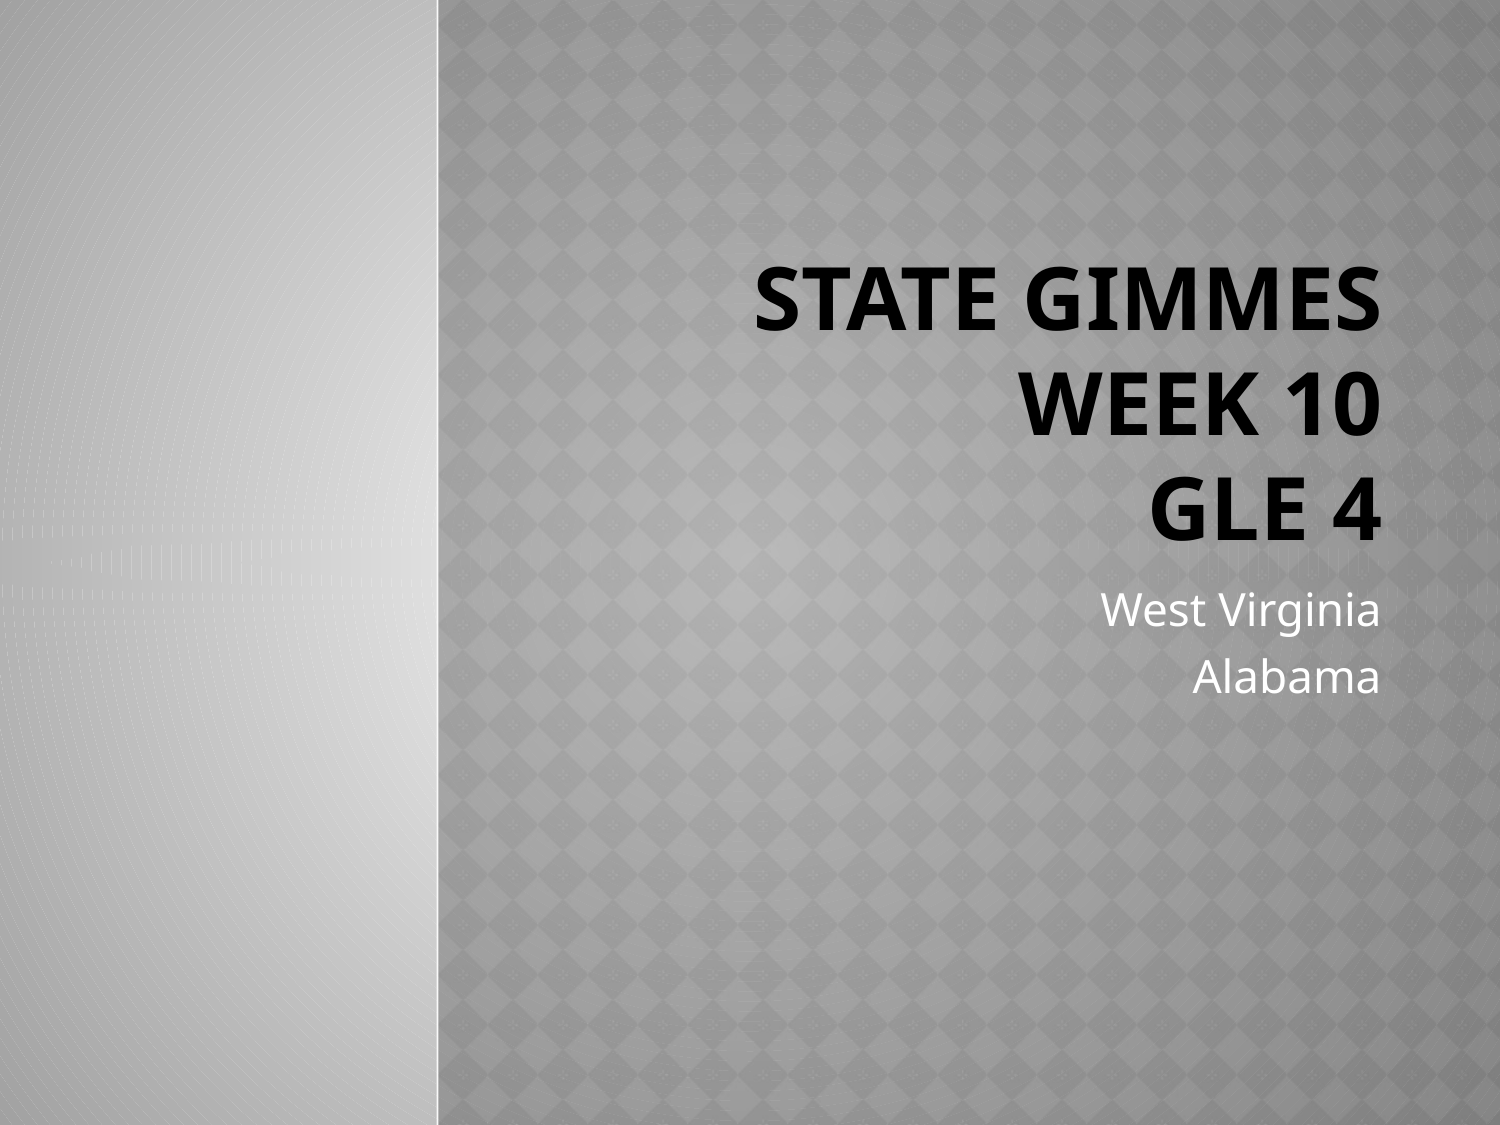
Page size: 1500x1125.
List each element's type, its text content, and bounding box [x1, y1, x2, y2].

subtitle West Virginia Alabama [550, 580, 1390, 762]
title State Gimmes Week 10 GLE 4 [552, 87, 1390, 558]
